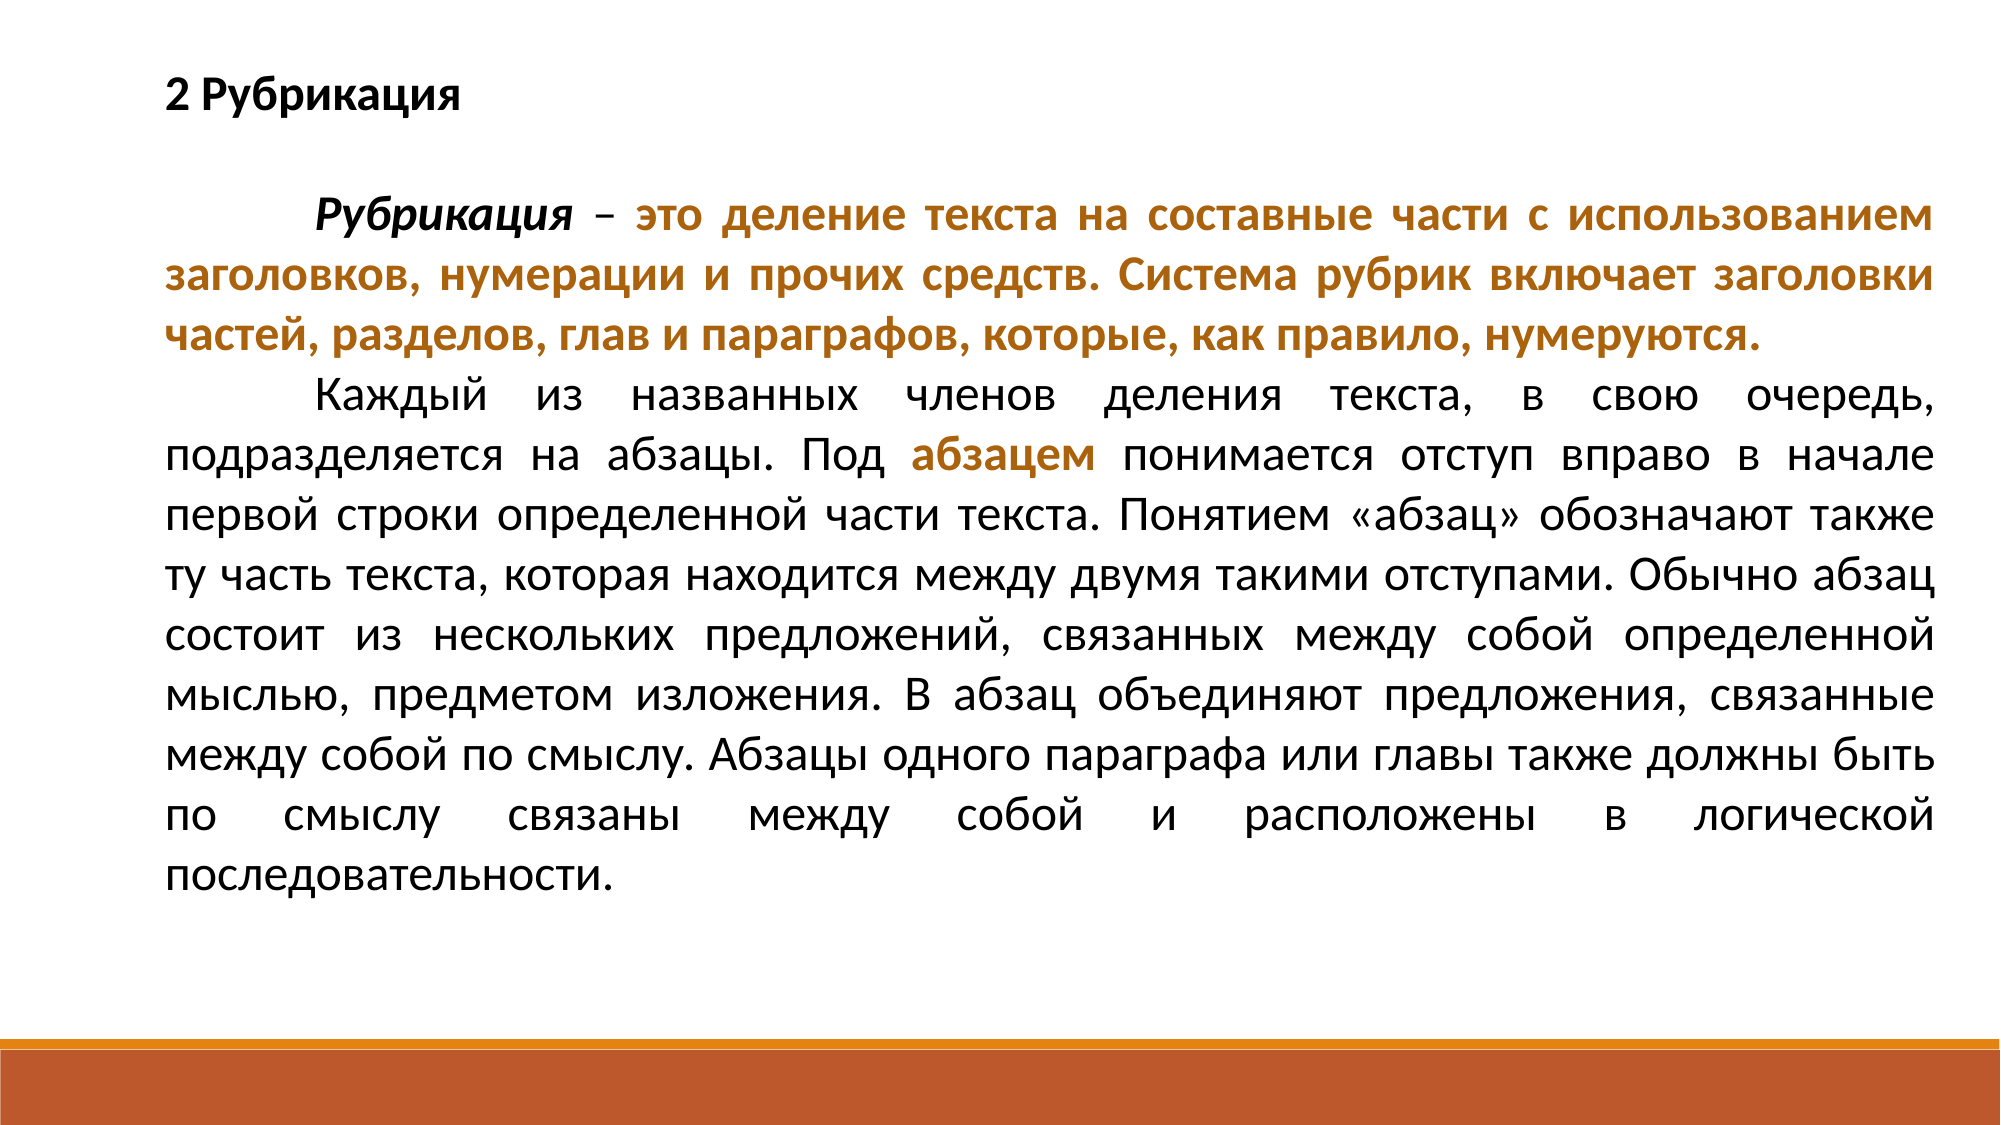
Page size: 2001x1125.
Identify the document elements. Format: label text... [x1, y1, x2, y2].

text_box 2 Рубрикация Рубрикация – это деление текста на составные части с использованием заголовков, нумерации и прочих средств. Система рубрик включает заголовки частей, разделов, глав и параграфов, которые, как правило, нумеруются. Каждый из названных членов деления текста, в свою очередь, подразделяется на абзацы. Под абзацем понимается отступ вправо в начале первой строки определенной части текста. Понятием «абзац» обозначают также ту часть текста, которая находится между двумя такими отступами. Обычно абзац состоит из нескольких предложений, связанных между собой определенной мыслью, предметом изложения. В абзац объединяют предложения, связанные между собой по смыслу. Абзацы одного параграфа или главы также должны быть по смыслу связаны между собой и расположены в логической последовательности. [149, 52, 1950, 908]
